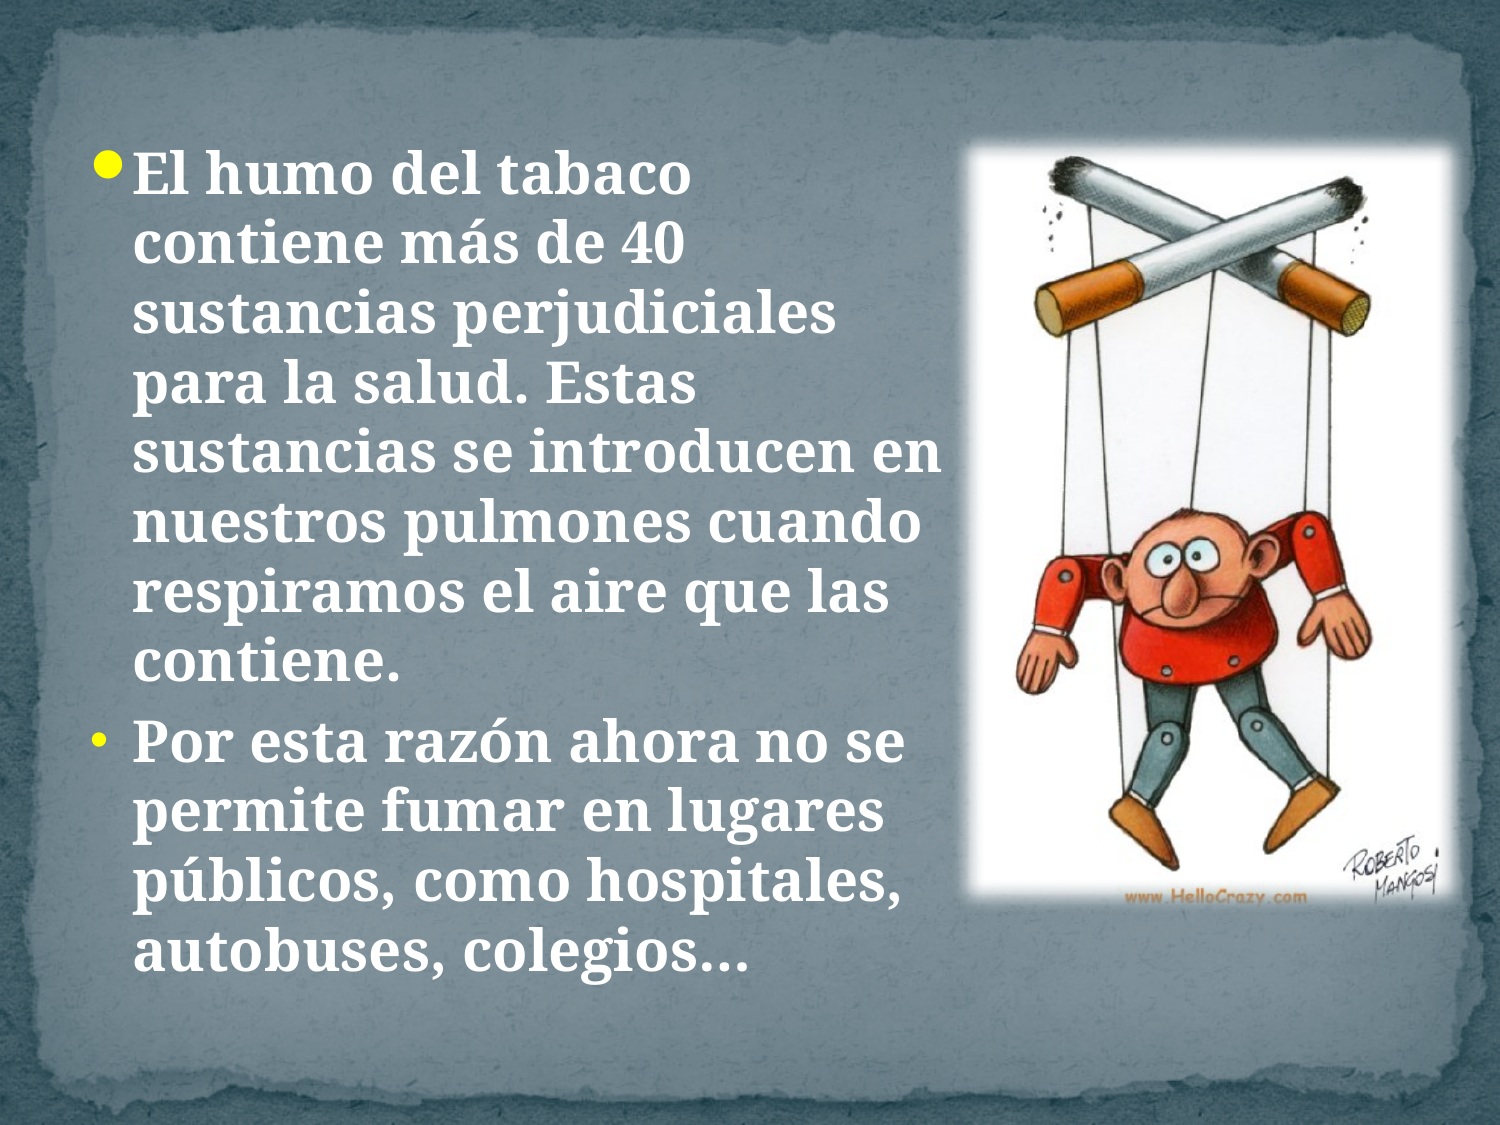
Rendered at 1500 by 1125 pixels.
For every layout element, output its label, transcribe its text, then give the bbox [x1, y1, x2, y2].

list El humo del tabaco contiene más de 40 sustancias perjudiciales para la salud. Estas sustancias se introducen en nuestros pulmones cuando respiramos el aire que las contiene. Por esta razón ahora no se permite fumar en lugares públicos, como hospitales, autobuses, colegios… [75, 128, 973, 1000]
picture [951, 130, 1471, 915]
